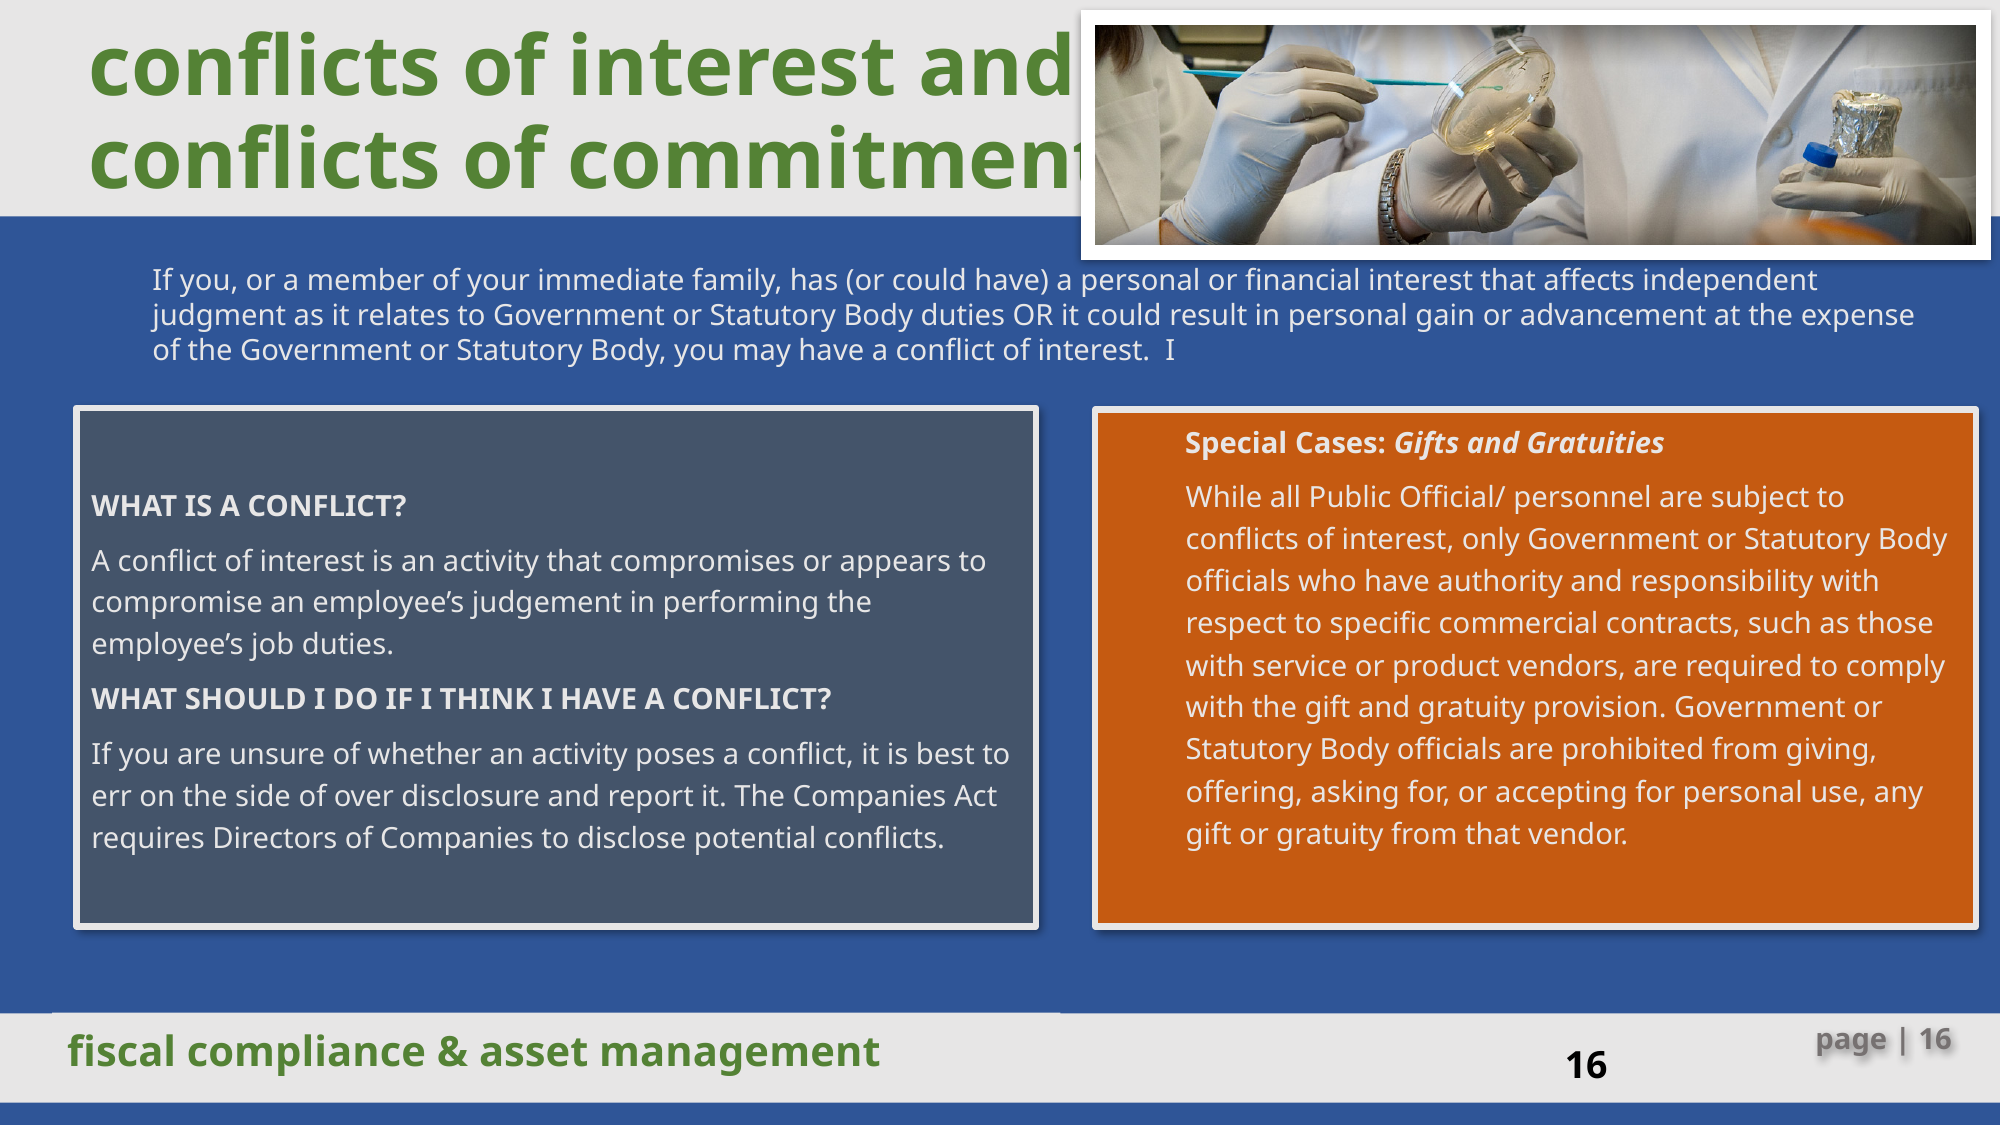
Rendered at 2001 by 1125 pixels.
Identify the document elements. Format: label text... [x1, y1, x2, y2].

text_box WHAT IS A CONFLICT? A conflict of interest is an activity that compromises or appears to compromise an employee’s judgement in performing the employee’s job duties. WHAT SHOULD I DO IF I THINK I HAVE A CONFLICT? If you are unsure of whether an activity poses a conflict, it is best to err on the side of over disclosure and report it. The Companies Act requires Directors of Companies to disclose potential conflicts. [76, 407, 1036, 927]
picture [1095, 24, 1977, 246]
list If you, or a member of your immediate family, has (or could have) a personal or financial interest that affects independent judgment as it relates to Government or Statutory Body duties OR it could result in personal gain or advancement at the expense of the Government or Statutory Body, you may have a conflict of interest. I [137, 253, 1948, 1014]
text_box fiscal compliance & asset management [52, 1012, 1061, 1094]
text_box Special Cases: Gifts and Gratuities While all Public Official/ personnel are subject to conflicts of interest, only Government or Statutory Body officials who have authority and responsibility with respect to specific commercial contracts, such as those with service or product vendors, are required to comply with the gift and gratuity provision. Government or Statutory Body officials are prohibited from giving, offering, asking for, or accepting for personal use, any gift or gratuity from that vendor. [1095, 409, 1977, 927]
slide_number 16 [1550, 1033, 2000, 1094]
title conflicts of interest and conflicts of commitment [0, 0, 2000, 217]
